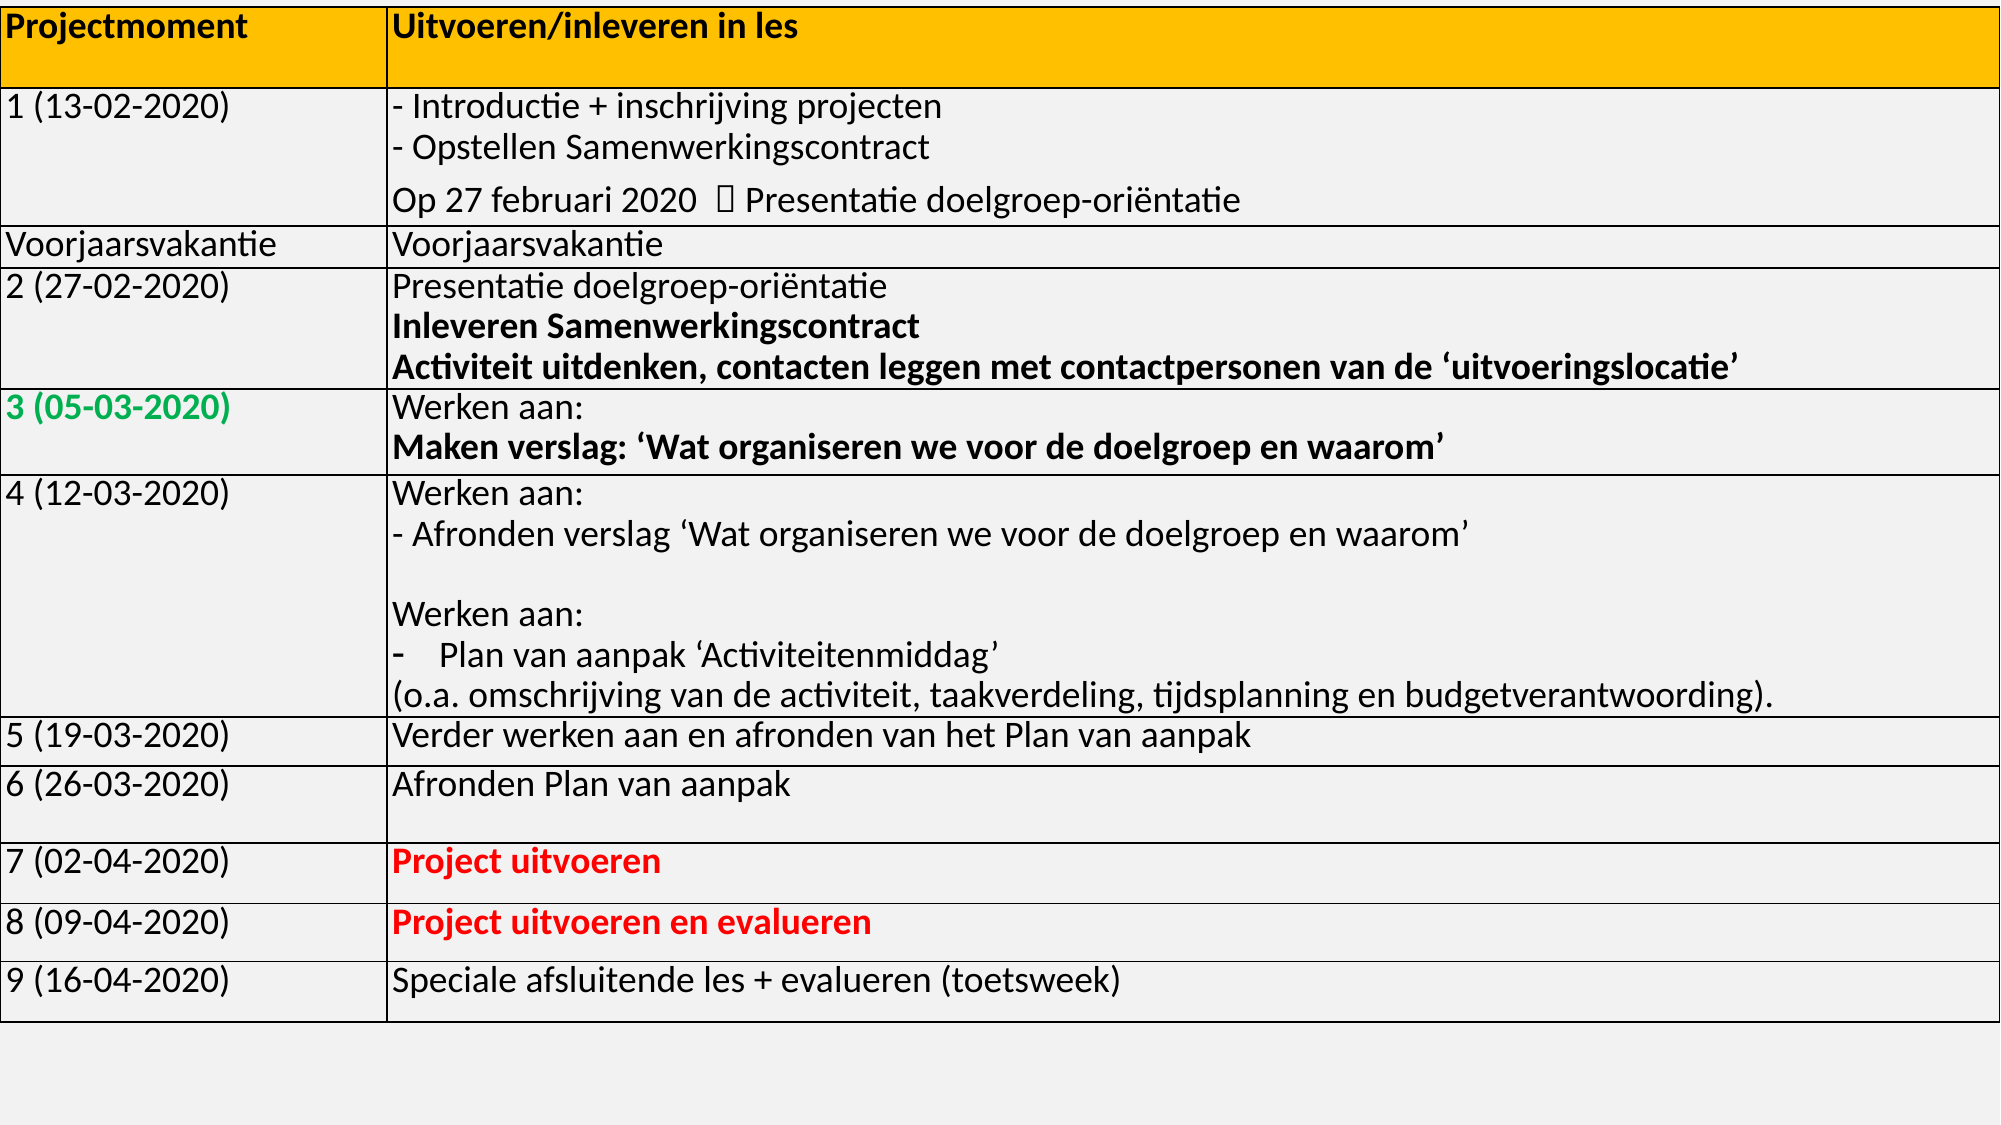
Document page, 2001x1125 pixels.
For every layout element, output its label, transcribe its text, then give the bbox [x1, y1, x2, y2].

table_cell 7 (02-04-2020) [1, 844, 386, 903]
table_header Projectmoment [1, 8, 386, 87]
table_cell 9 (16-04-2020) [1, 962, 386, 1021]
table_cell Afronden Plan van aanpak [388, 767, 1999, 842]
table_cell - Introductie + inschrijving projecten - Opstellen Samenwerkingscontract Op 27 februari 2020  Presentatie doelgroep-oriëntatie [388, 89, 1999, 225]
table_cell Werken aan: - Afronden verslag ‘Wat organiseren we voor de doelgroep en waarom’ Werken aan: Plan van aanpak ‘Activiteitenmiddag’ (o.a. omschrijving van de activiteit, taakverdeling, tijdsplanning en budgetverantwoording). [388, 476, 1999, 716]
table_cell Project uitvoeren [388, 844, 1999, 903]
table_cell Voorjaarsvakantie [388, 227, 1999, 267]
table_cell 6 (26-03-2020) [1, 767, 386, 842]
table_cell 4 (12-03-2020) [1, 476, 386, 716]
table_cell Voorjaarsvakantie [1, 227, 386, 267]
table_cell Presentatie doelgroep-oriëntatie Inleveren Samenwerkingscontract Activiteit uitdenken, contacten leggen met contactpersonen van de ‘uitvoeringslocatie’ [388, 269, 1999, 388]
table_cell 5 (19-03-2020) [1, 718, 386, 765]
table_cell Speciale afsluitende les + evalueren (toetsweek) [388, 962, 1999, 1021]
table_cell 1 (13-02-2020) [1, 89, 386, 225]
table_cell 2 (27-02-2020) [1, 269, 386, 388]
table_cell Verder werken aan en afronden van het Plan van aanpak [388, 718, 1999, 765]
table_cell 3 (05-03-2020) [1, 390, 386, 474]
table_header Uitvoeren/inleveren in les [388, 8, 1999, 87]
table_cell Project uitvoeren en evalueren [388, 904, 1999, 961]
table_cell 8 (09-04-2020) [1, 904, 386, 961]
table_cell Werken aan: Maken verslag: ‘Wat organiseren we voor de doelgroep en waarom’ [388, 390, 1999, 474]
